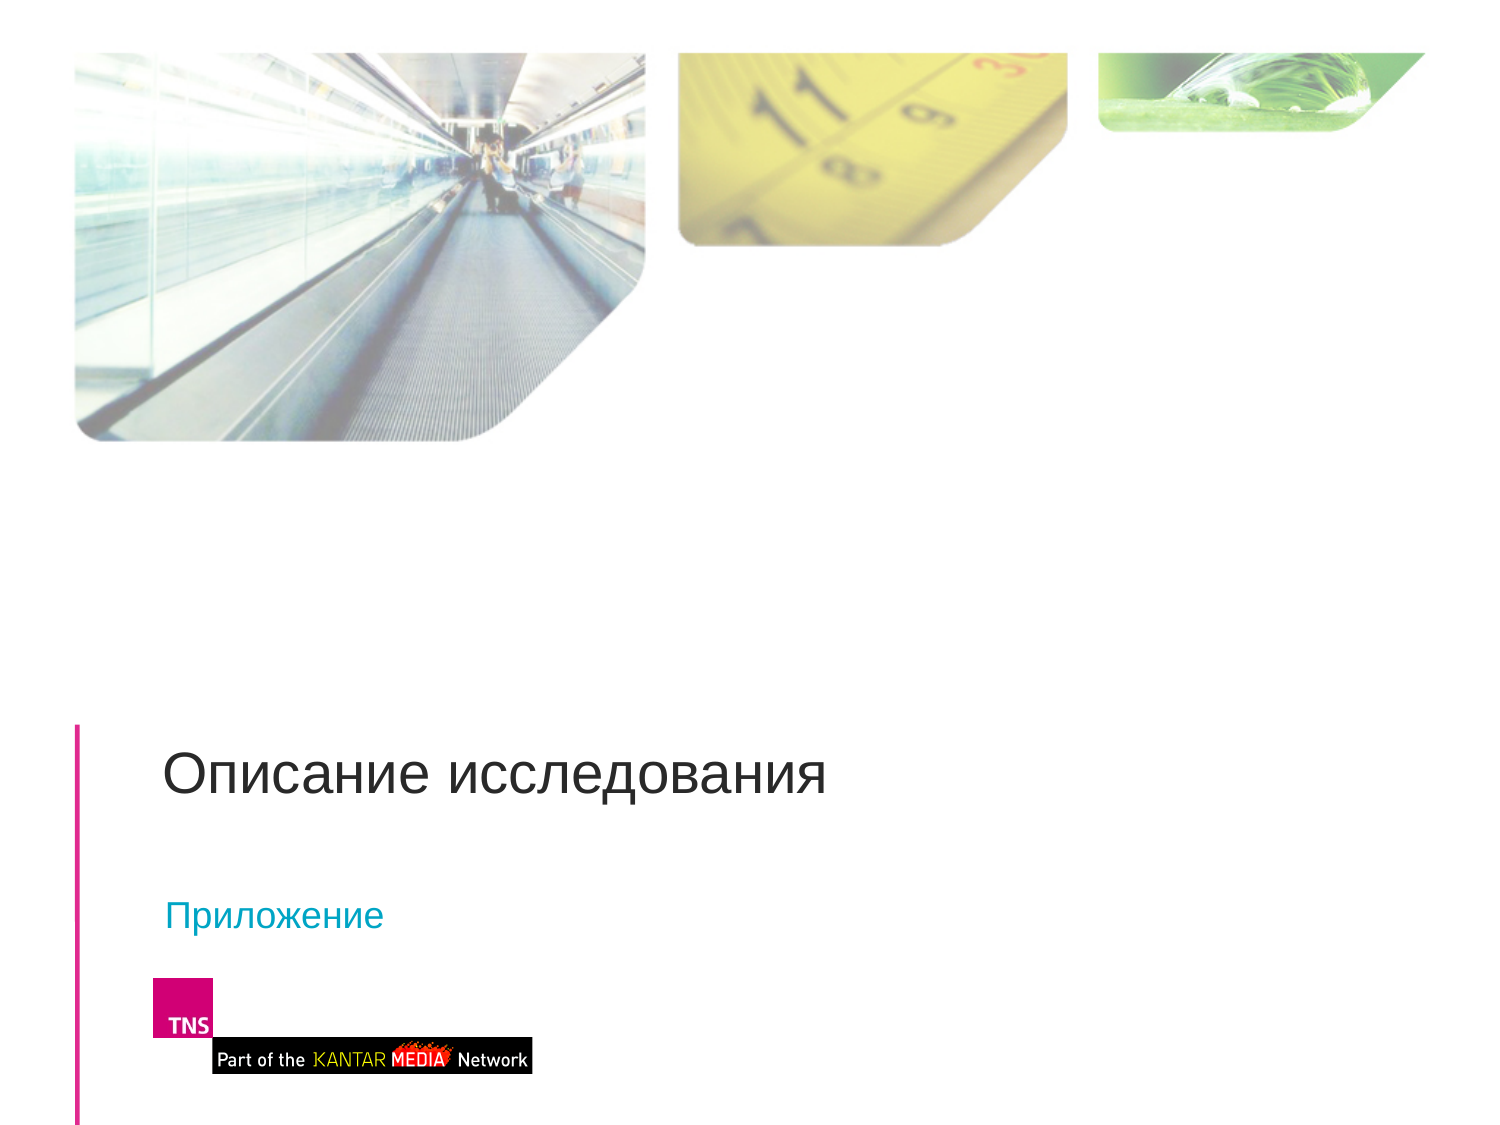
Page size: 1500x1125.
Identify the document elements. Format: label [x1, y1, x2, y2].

picture [0, 0, 1500, 1125]
text_box [149, 884, 1200, 975]
title [147, 727, 1423, 970]
